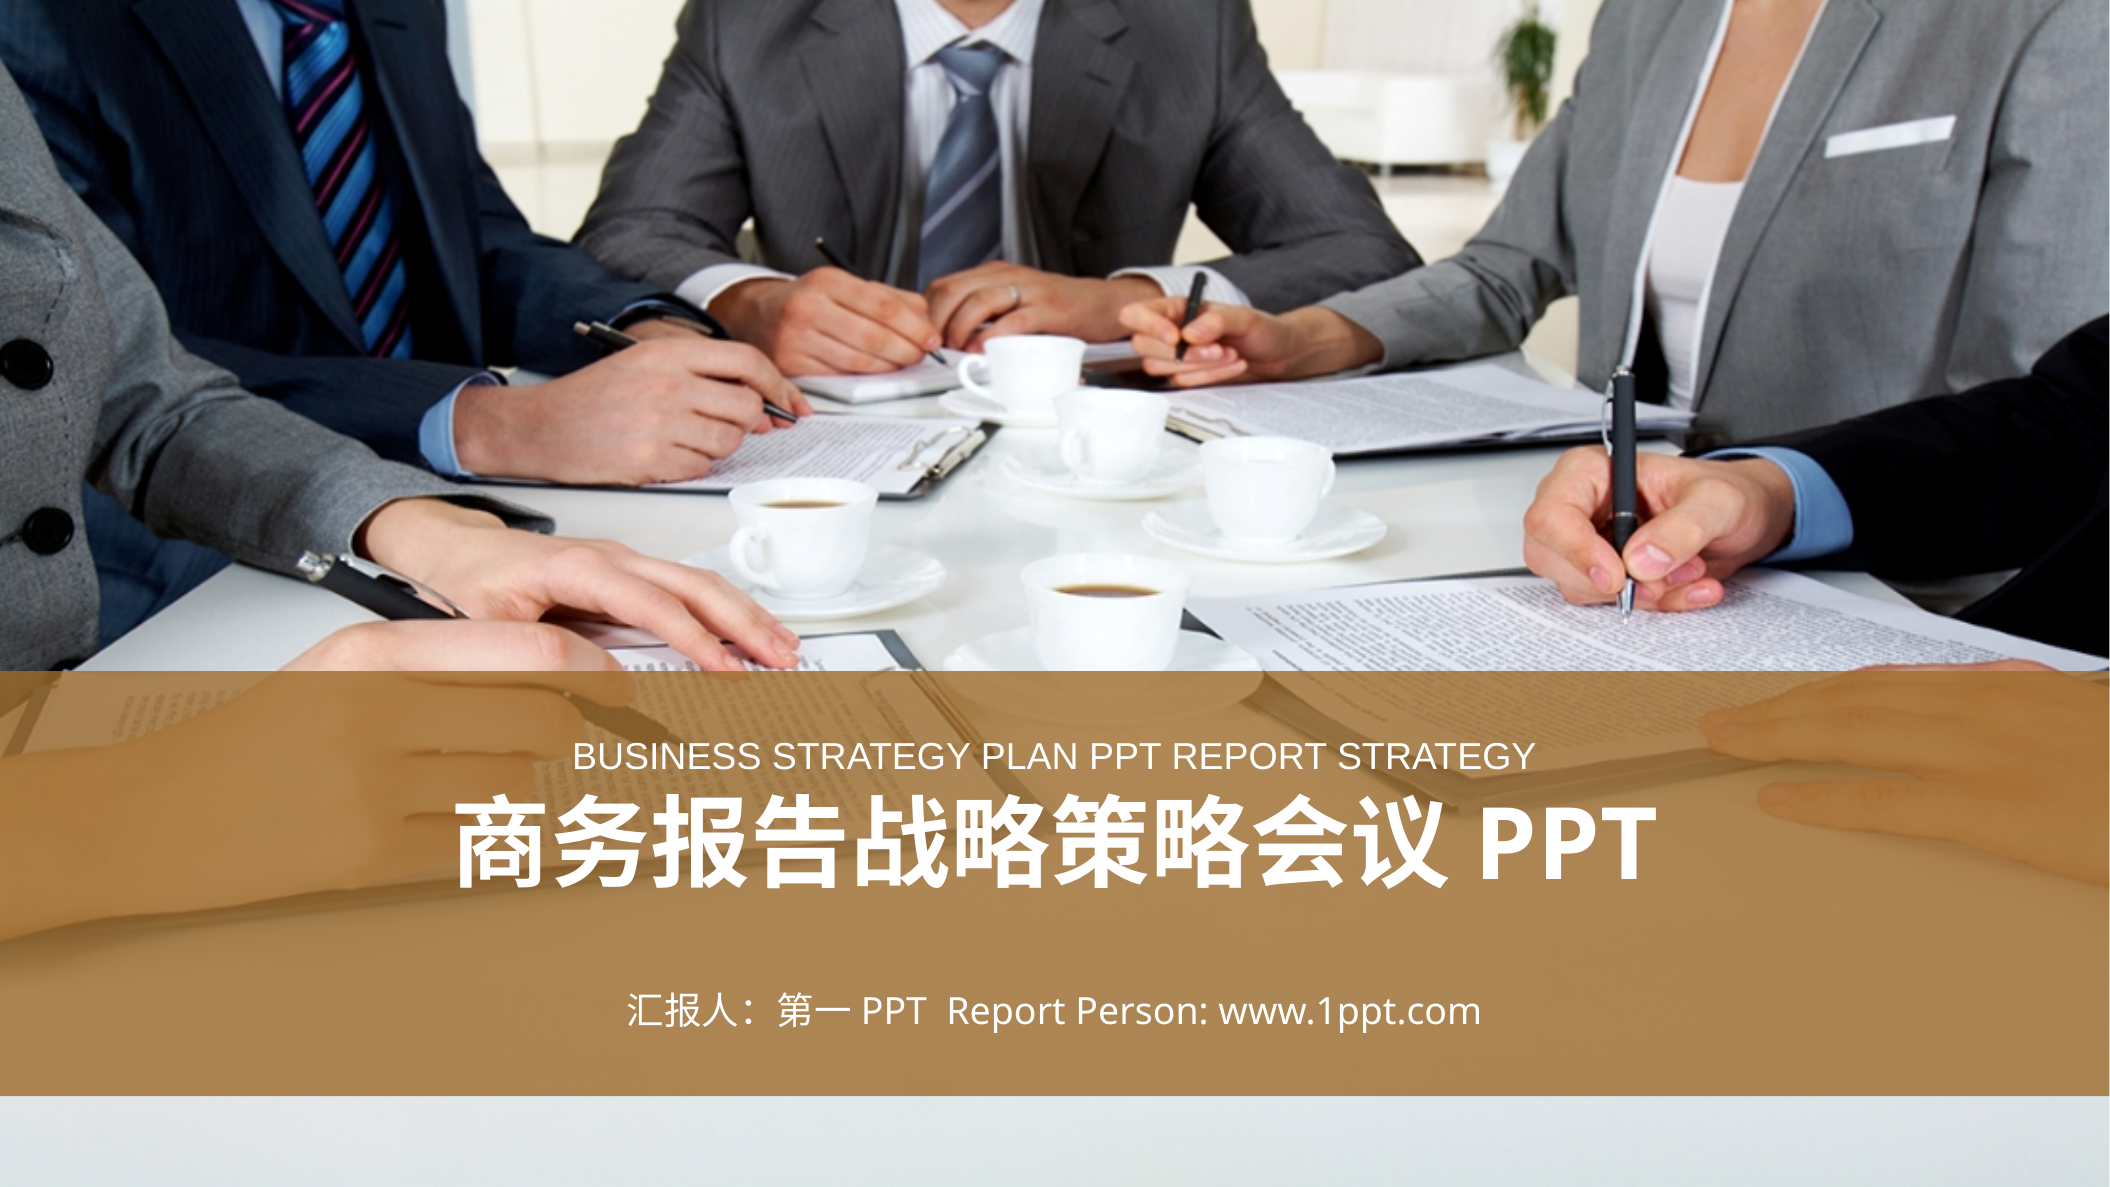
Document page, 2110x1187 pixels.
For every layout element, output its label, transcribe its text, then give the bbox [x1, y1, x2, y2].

text_box [0, 0, 2110, 670]
text_box [0, 670, 2110, 1097]
text_box 汇报人：第一PPT Report Person: www.1ppt.com [589, 986, 1521, 1033]
text_box [0, 1097, 2110, 1187]
text_box BUSINESS STRATEGY PLAN PPT REPORT STRATEGY [493, 731, 1616, 777]
text_box 商务报告战略策略会议PPT [424, 779, 1685, 900]
